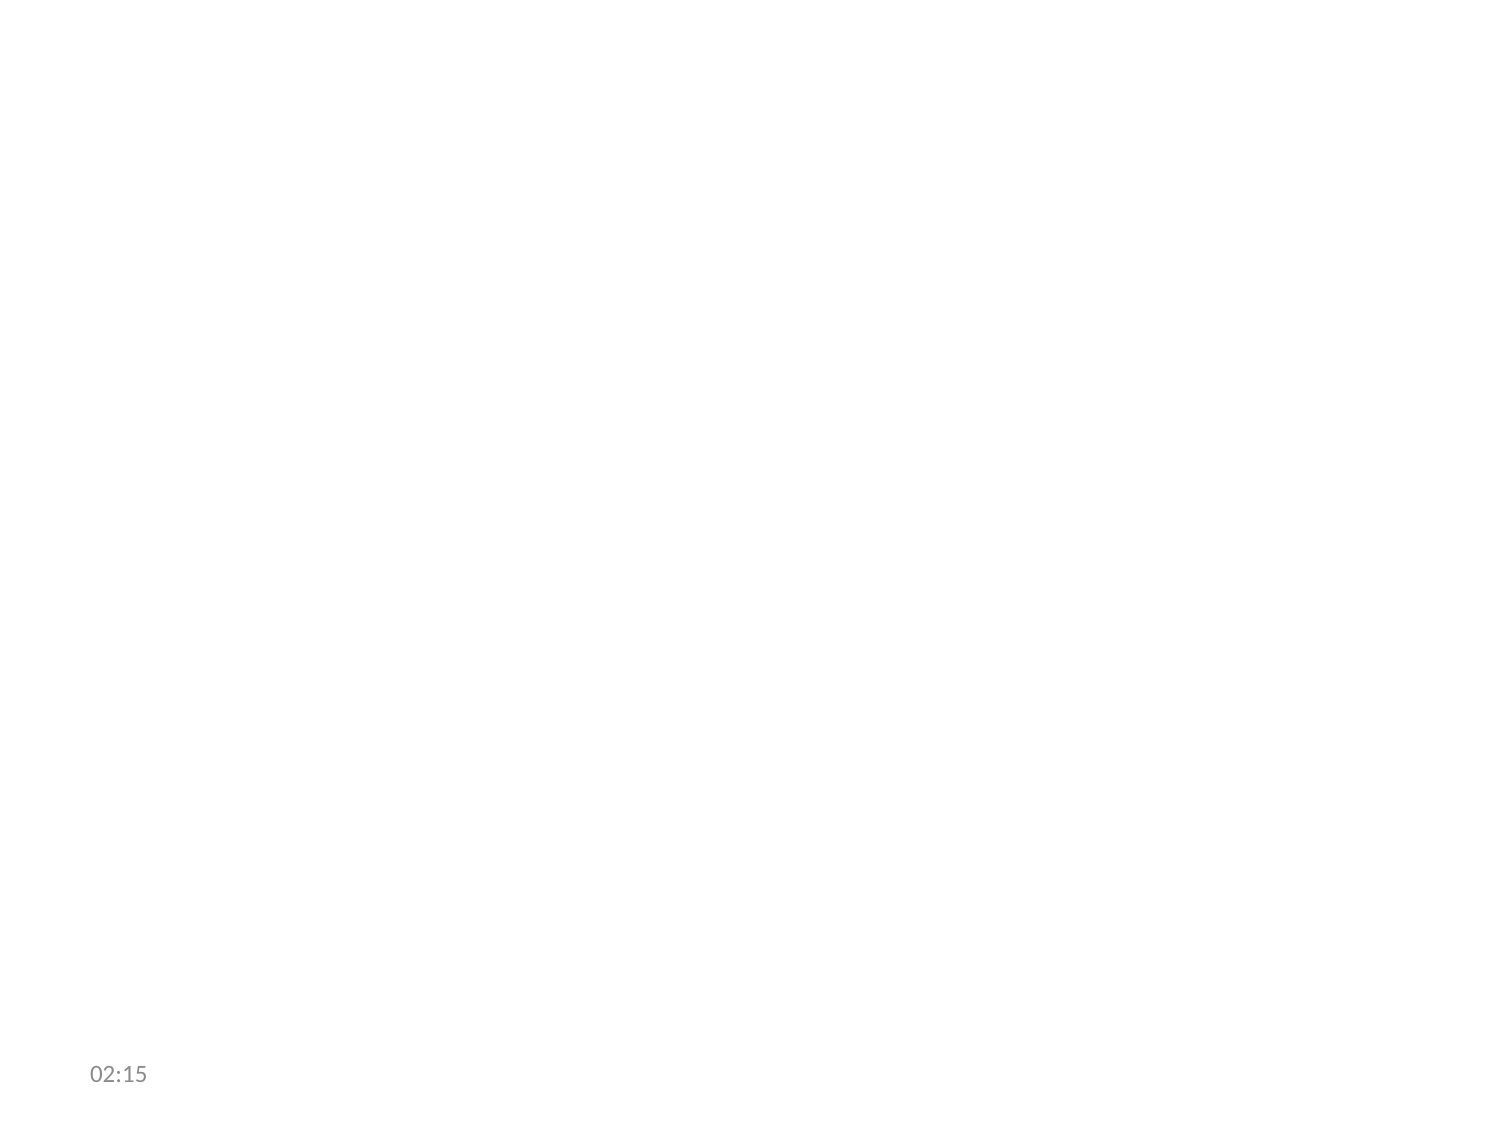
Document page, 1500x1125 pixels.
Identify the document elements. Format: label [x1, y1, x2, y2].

slide_number [75, 1042, 425, 1103]
